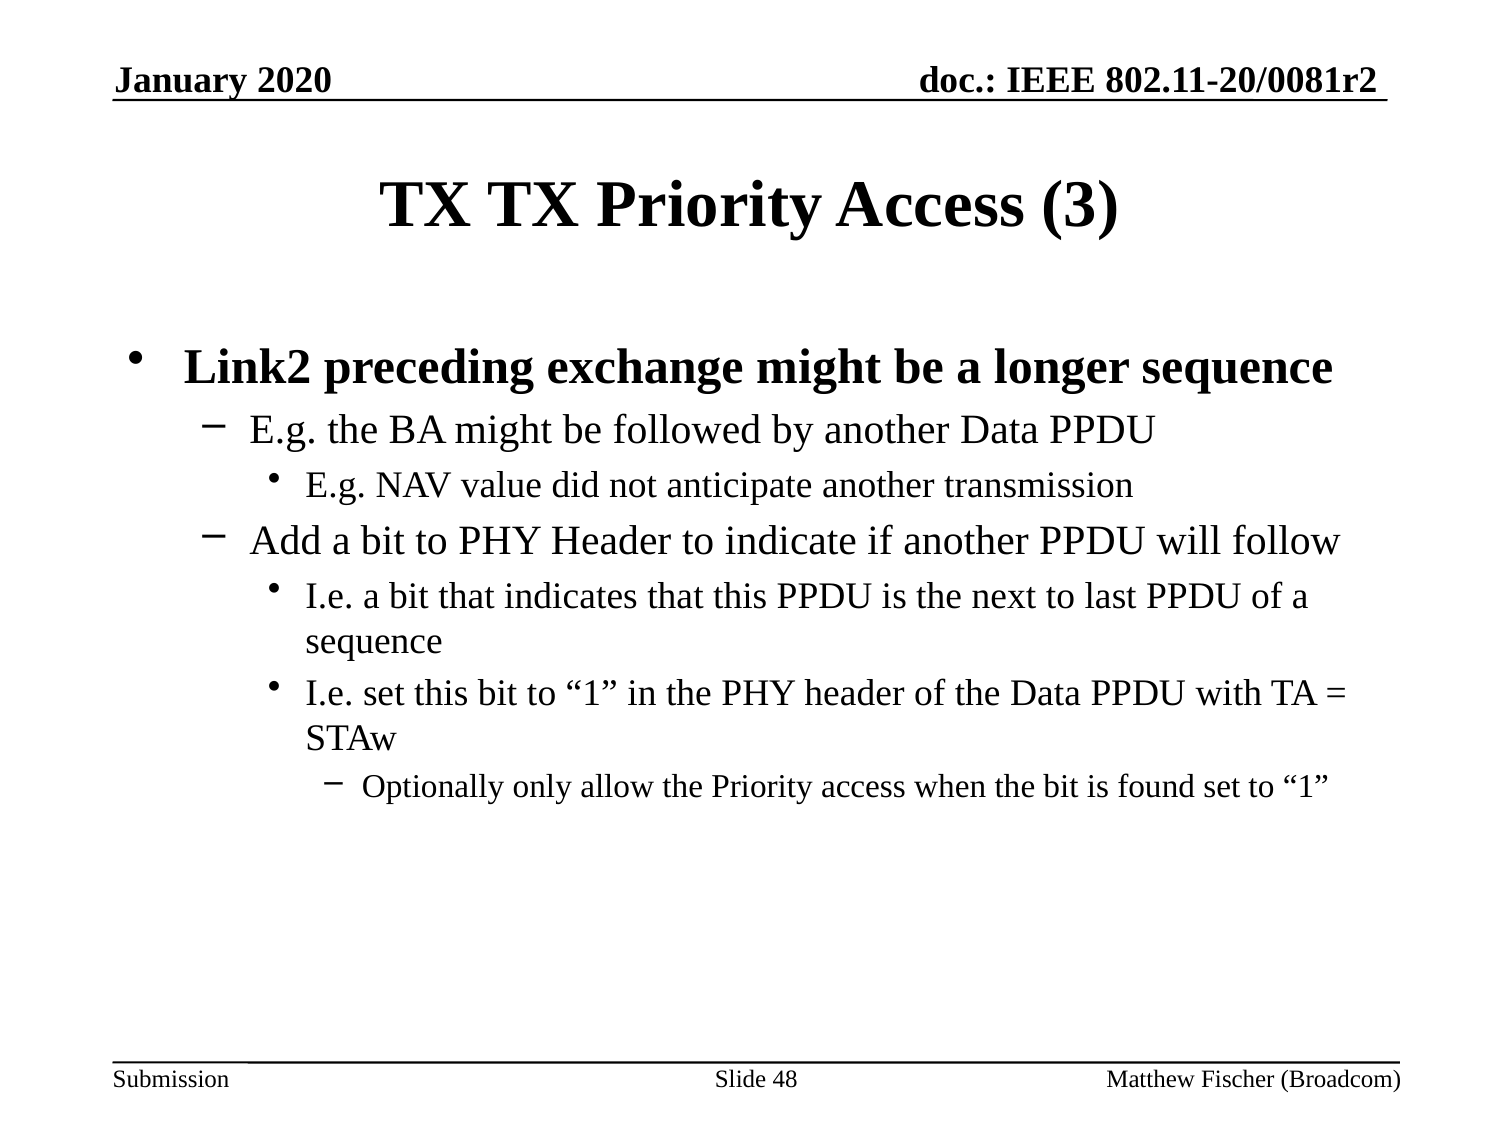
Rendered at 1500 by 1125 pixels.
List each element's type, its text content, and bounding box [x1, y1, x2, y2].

footer Matthew Fischer (Broadcom) [1102, 1061, 1402, 1093]
title TX TX Priority Access (3) [112, 112, 1388, 288]
list Link2 preceding exchange might be a longer sequence E.g. the BA might be followed by another Data PPDU E.g. NAV value did not anticipate another transmission Add a bit to PHY Header to indicate if another PPDU will follow I.e. a bit that indicates that this PPDU is the next to last PPDU of a sequence I.e. set this bit to “1” in the PHY header of the Data PPDU with TA = STAw Optionally only allow the Priority access when the bit is found set to “1” [112, 326, 1388, 1002]
slide_number Slide 48 [712, 1061, 800, 1093]
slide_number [114, 54, 335, 101]
